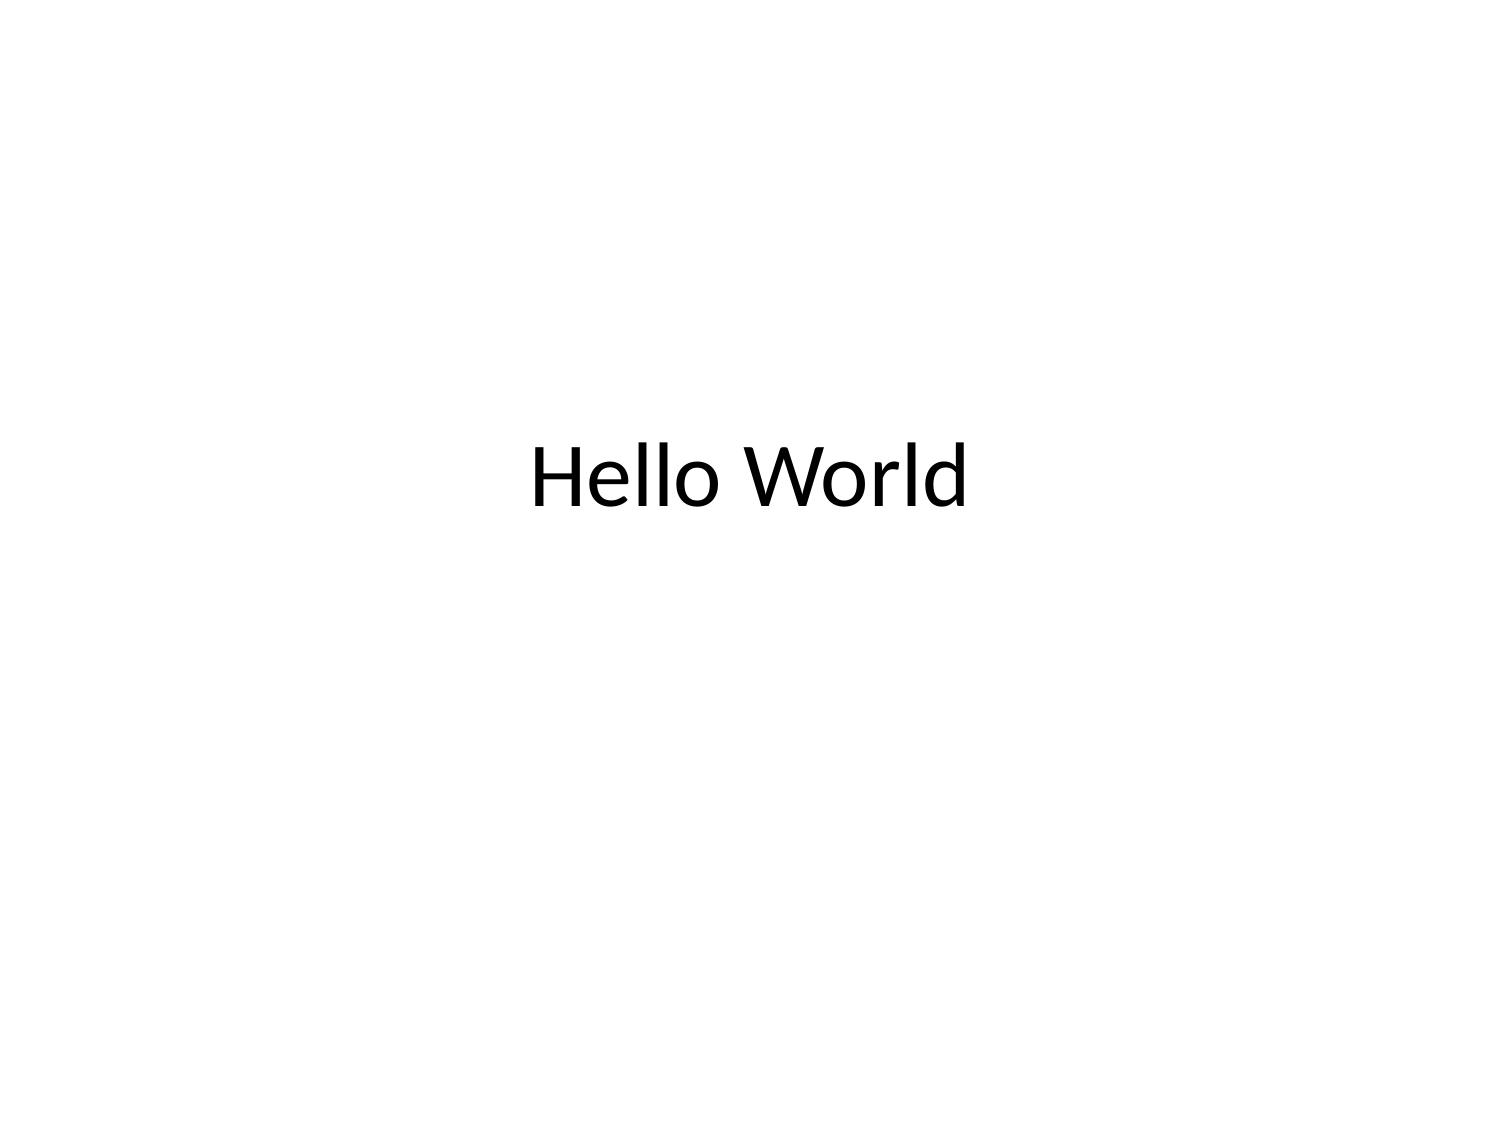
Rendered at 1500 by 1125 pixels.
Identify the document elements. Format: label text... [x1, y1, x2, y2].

title Hello World [112, 349, 1388, 591]
